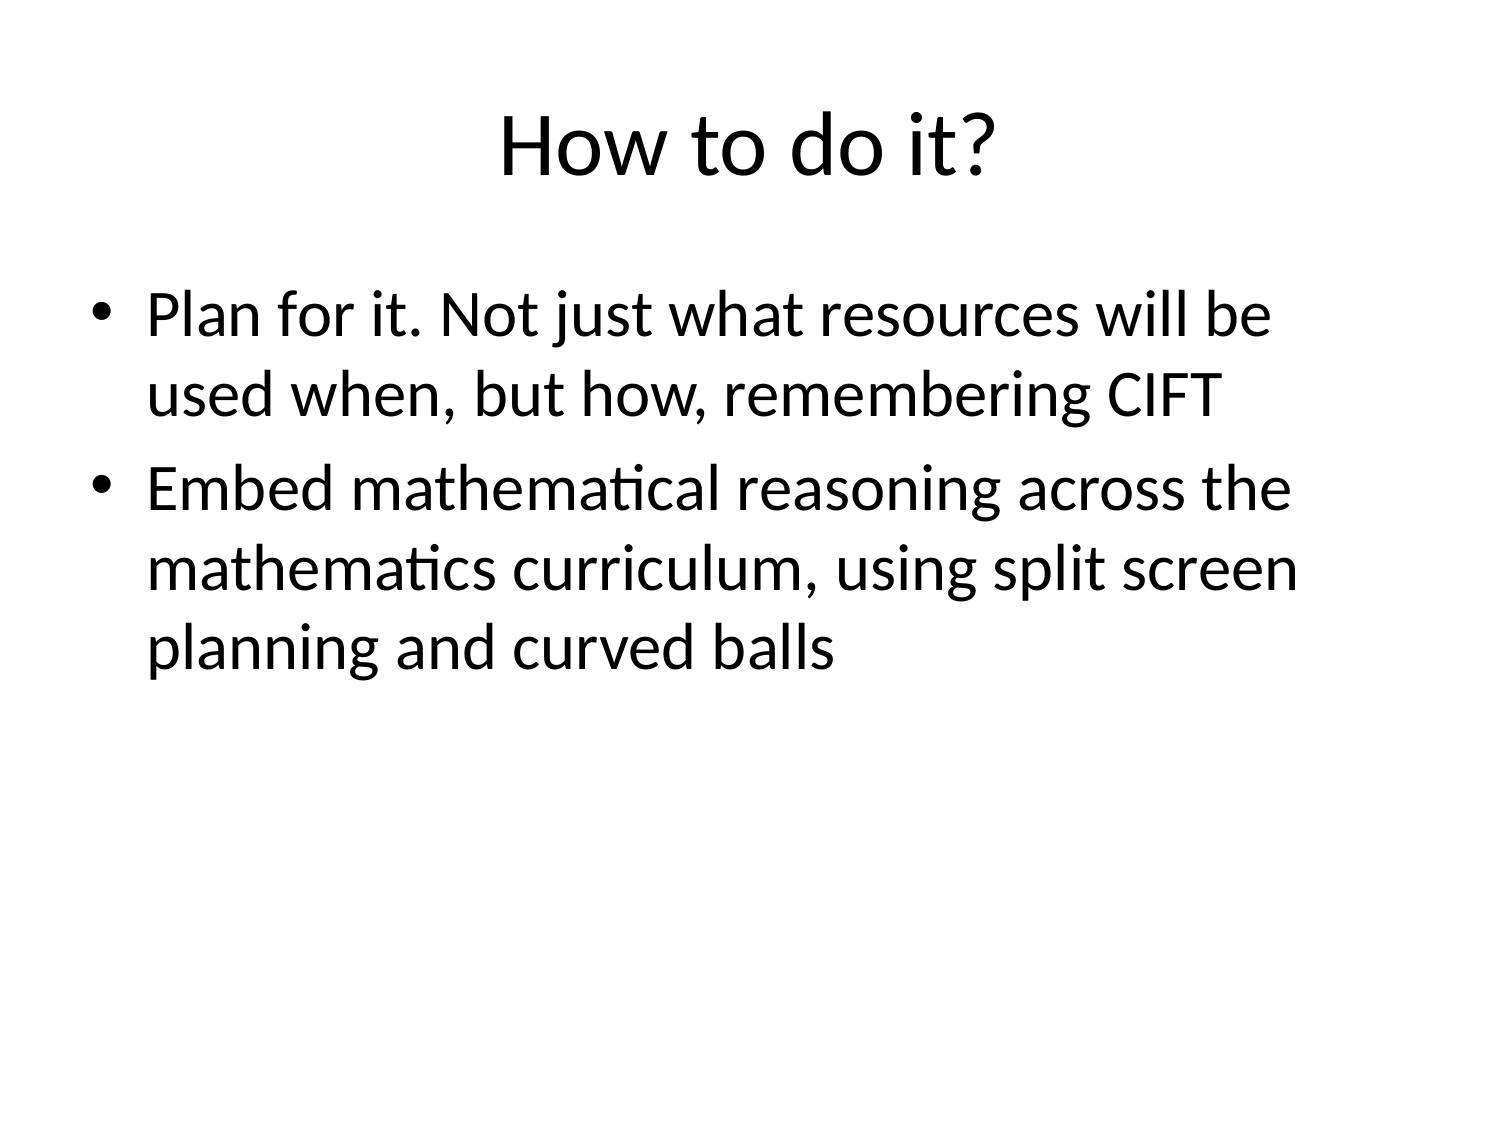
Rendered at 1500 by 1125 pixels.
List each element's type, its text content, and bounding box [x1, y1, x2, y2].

list Plan for it. Not just what resources will be used when, but how, remembering CIFT Embed mathematical reasoning across the mathematics curriculum, using split screen planning and curved balls [75, 262, 1425, 1005]
title How to do it? [75, 45, 1425, 233]
